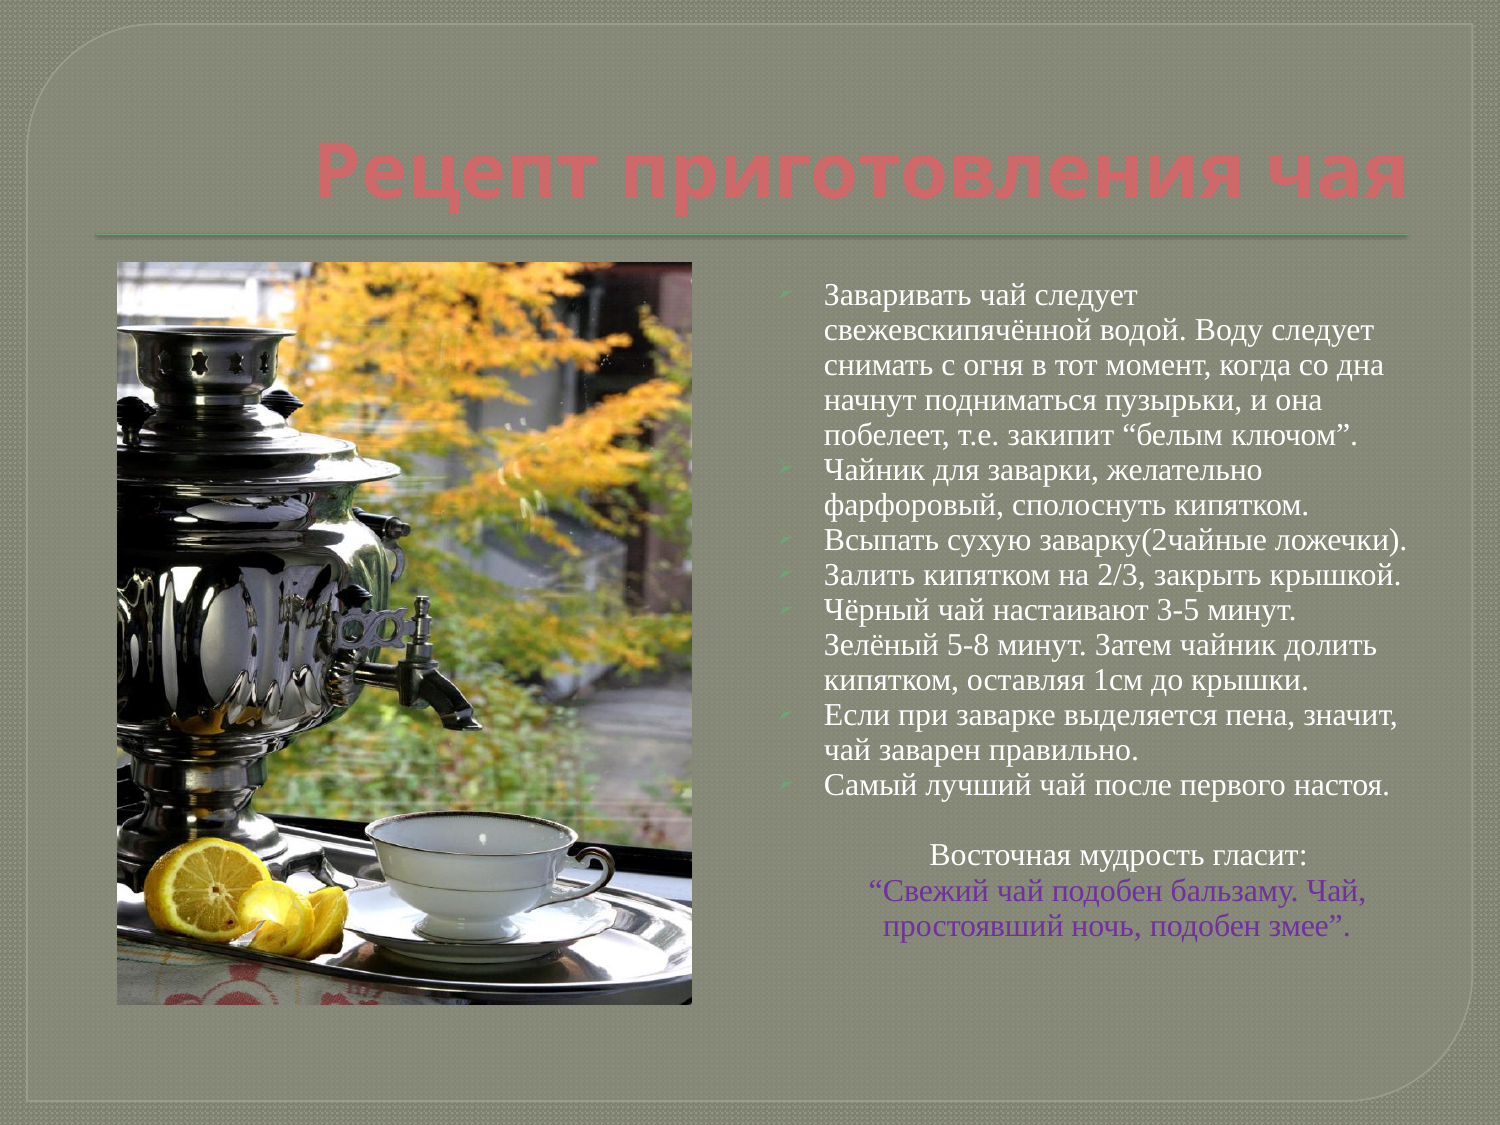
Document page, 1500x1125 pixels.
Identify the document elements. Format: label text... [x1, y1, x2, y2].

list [116, 262, 692, 1006]
title Рецепт приготовления чая [75, 41, 1425, 230]
list Заваривать чай следует свежевскипячённой водой. Воду следует снимать с огня в тот момент, когда со дна начнут подниматься пузырьки, и она побелеет, т.е. закипит “белым ключом”. Чайник для заварки, желательно фарфоровый, сполоснуть кипятком. Всыпать сухую заварку(2чайные ложечки). Залить кипятком на 2/3, закрыть крышкой. Чёрный чай настаивают 3-5 минут. Зелёный 5-8 минут. Затем чайник долить кипятком, оставляя 1см до крышки. Если при заварке выделяется пена, значит, чай заварен правильно. Самый лучший чай после первого настоя. Восточная мудрость гласит: “Свежий чай подобен бальзаму. Чай, простоявший ночь, подобен змее”. [762, 270, 1425, 1013]
